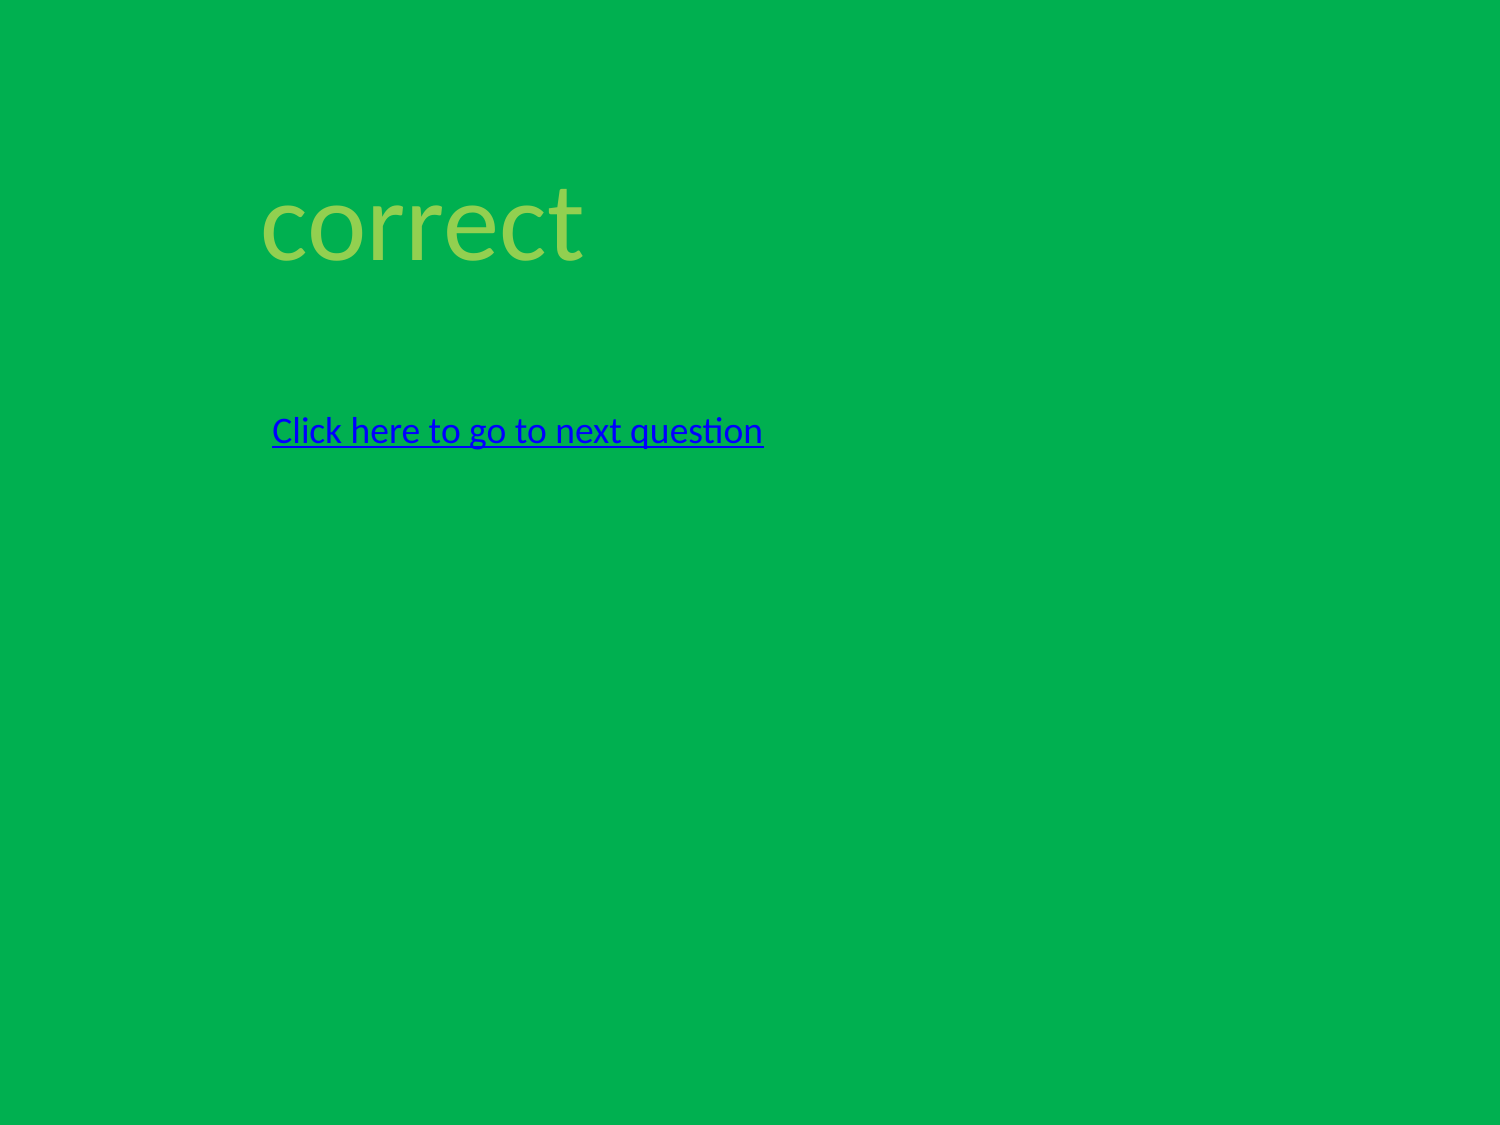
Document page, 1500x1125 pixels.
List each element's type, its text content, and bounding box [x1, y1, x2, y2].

text_box Click here to go to next question [257, 398, 915, 459]
text_box correct [246, 140, 786, 291]
